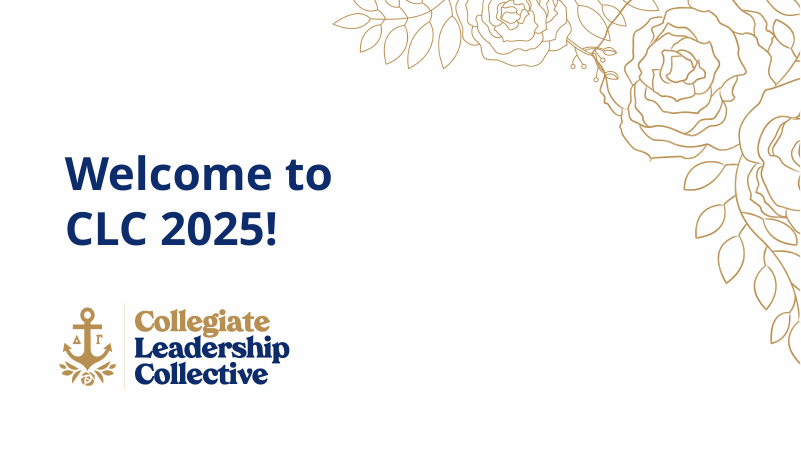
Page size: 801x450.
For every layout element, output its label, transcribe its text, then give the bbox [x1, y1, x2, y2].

picture [0, 0, 801, 450]
list Welcome to CLC 2025! [50, 137, 434, 200]
